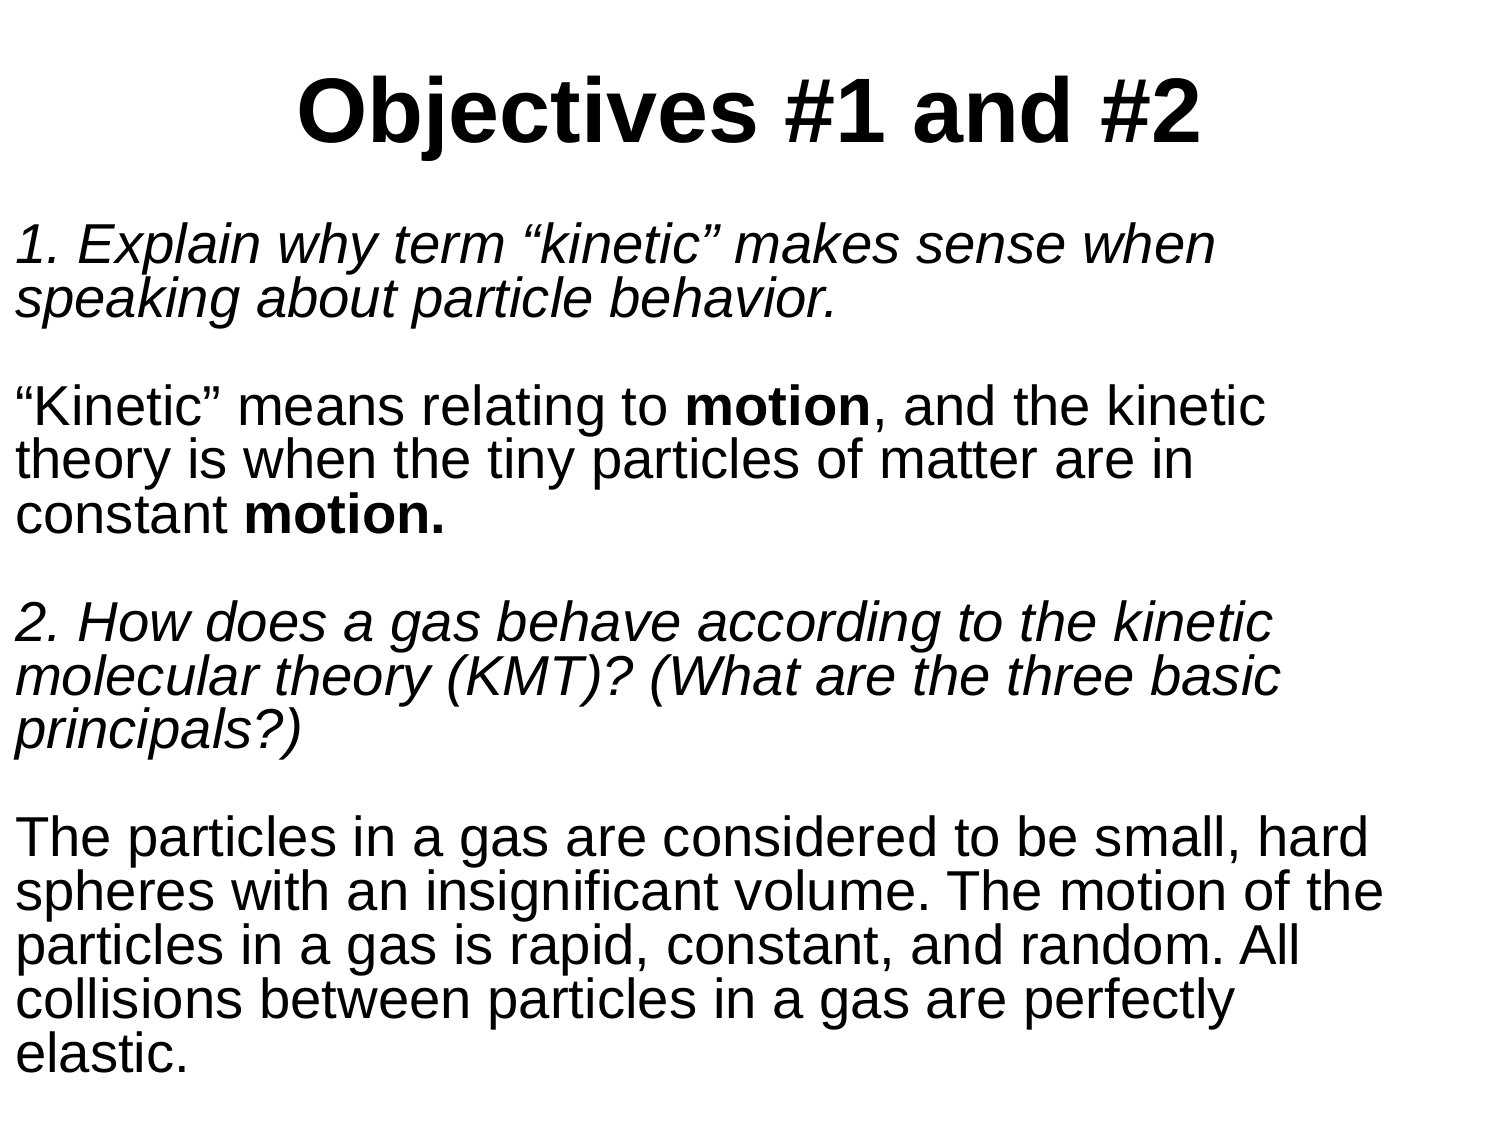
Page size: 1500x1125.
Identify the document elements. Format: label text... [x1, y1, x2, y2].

list Explain why term “kinetic” makes sense when speaking about particle behavior. “Kinetic” means relating to motion, and the kinetic theory is when the tiny particles of matter are in constant motion. 2. How does a gas behave according to the kinetic molecular theory (KMT)? (What are the three basic principals?) The particles in a gas are considered to be small, hard spheres with an insignificant volume. The motion of the particles in a gas is rapid, constant, and random. All collisions between particles in a gas are perfectly elastic. [0, 212, 1500, 1113]
title Objectives #1 and #2 [74, 12, 1426, 201]
